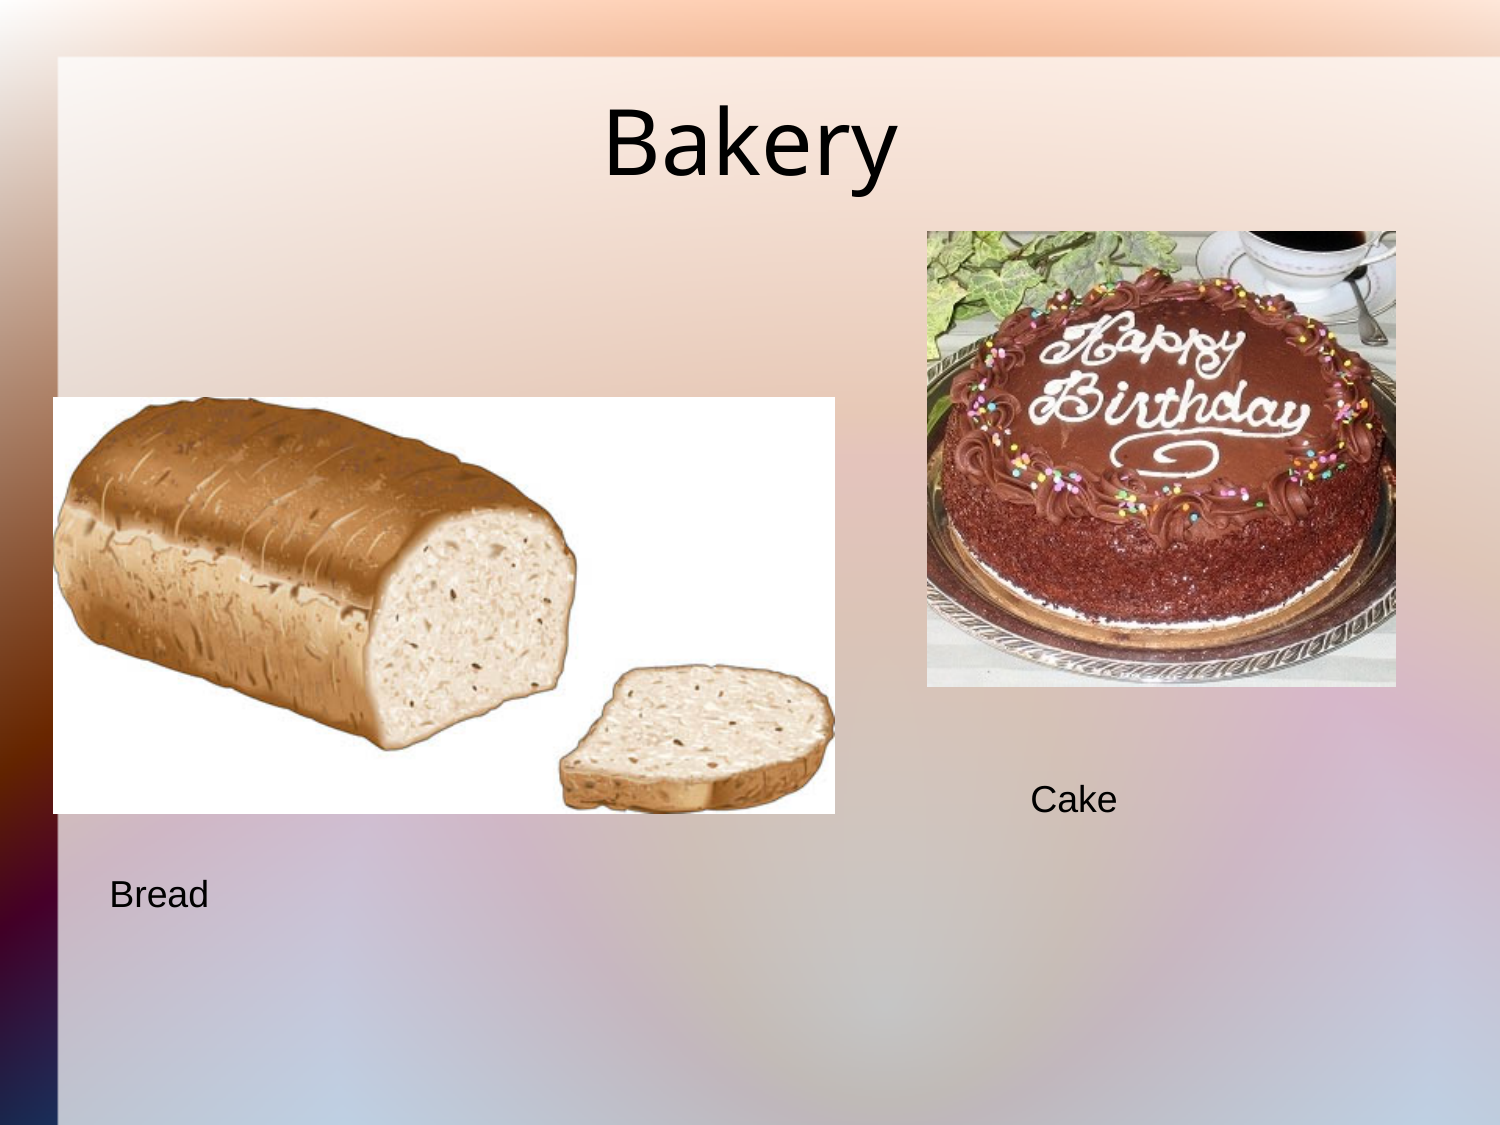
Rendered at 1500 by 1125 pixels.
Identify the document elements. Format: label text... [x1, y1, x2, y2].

text_box Bread [94, 862, 567, 919]
picture [0, 0, 1500, 1125]
text_box Bakery [74, 45, 1425, 233]
text_box Cake [1015, 767, 1299, 825]
